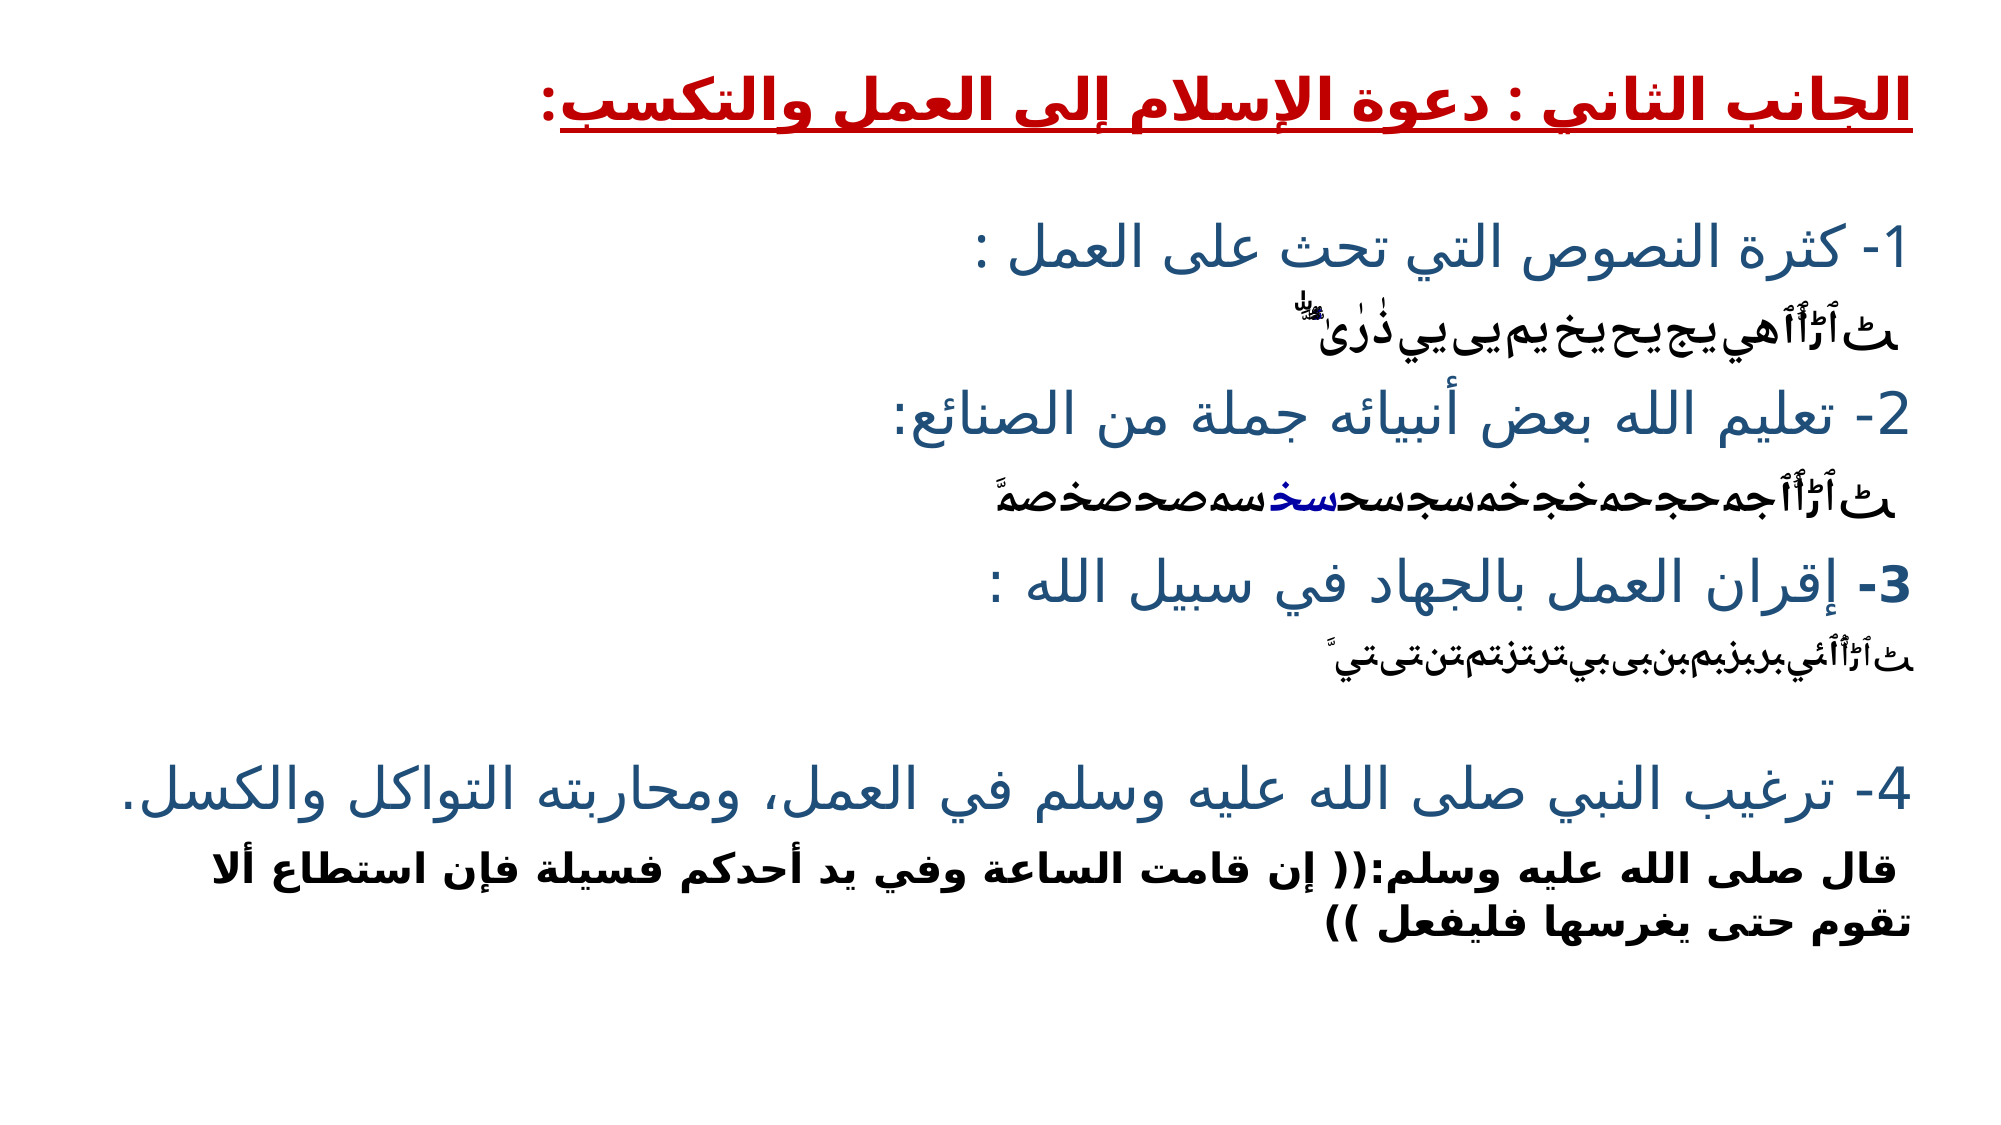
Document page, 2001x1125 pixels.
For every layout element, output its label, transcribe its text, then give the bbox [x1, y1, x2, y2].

text_box الجانب الثاني : دعوة الإسلام إلى العمل والتكسب: 1- كثرة النصوص التي تحث على العمل : ﭧﭐﭨﭐﱡﭐ ﱔ ﱕ ﱖ ﱗ ﱘ ﱙ ﱚ ﱛ ﱜ ﱝ ﱞ ﱟﱠ ﱡ ﱢ ﱣ ﱠ 2- تعليم الله بعض أنبيائه جملة من الصنائع: ﭧﭐﭨﭐﱡﭐ ﲨ ﲩ ﲪ ﲫ ﲬ ﲭ ﲮﲯ ﲰ ﲱ ﲲ ﲳ ﱠ 3- إقران العمل بالجهاد في سبيل الله : ﭧﭐﭨﭐﱡﭐ ﱩ ﱪ ﱫ ﱬ ﱭ ﱮ ﱯ ﱰ ﱱ ﱲ ﱳ ﱴ ﱵ ﱠ 4- ترغيب النبي صلى الله عليه وسلم في العمل، ومحاربته التواكل والكسل. قال صلى الله عليه وسلم:(( إن قامت الساعة وفي يد أحدكم فسيلة فإن استطاع ألا تقوم حتى يغرسها فليفعل )) [97, 62, 1928, 1101]
